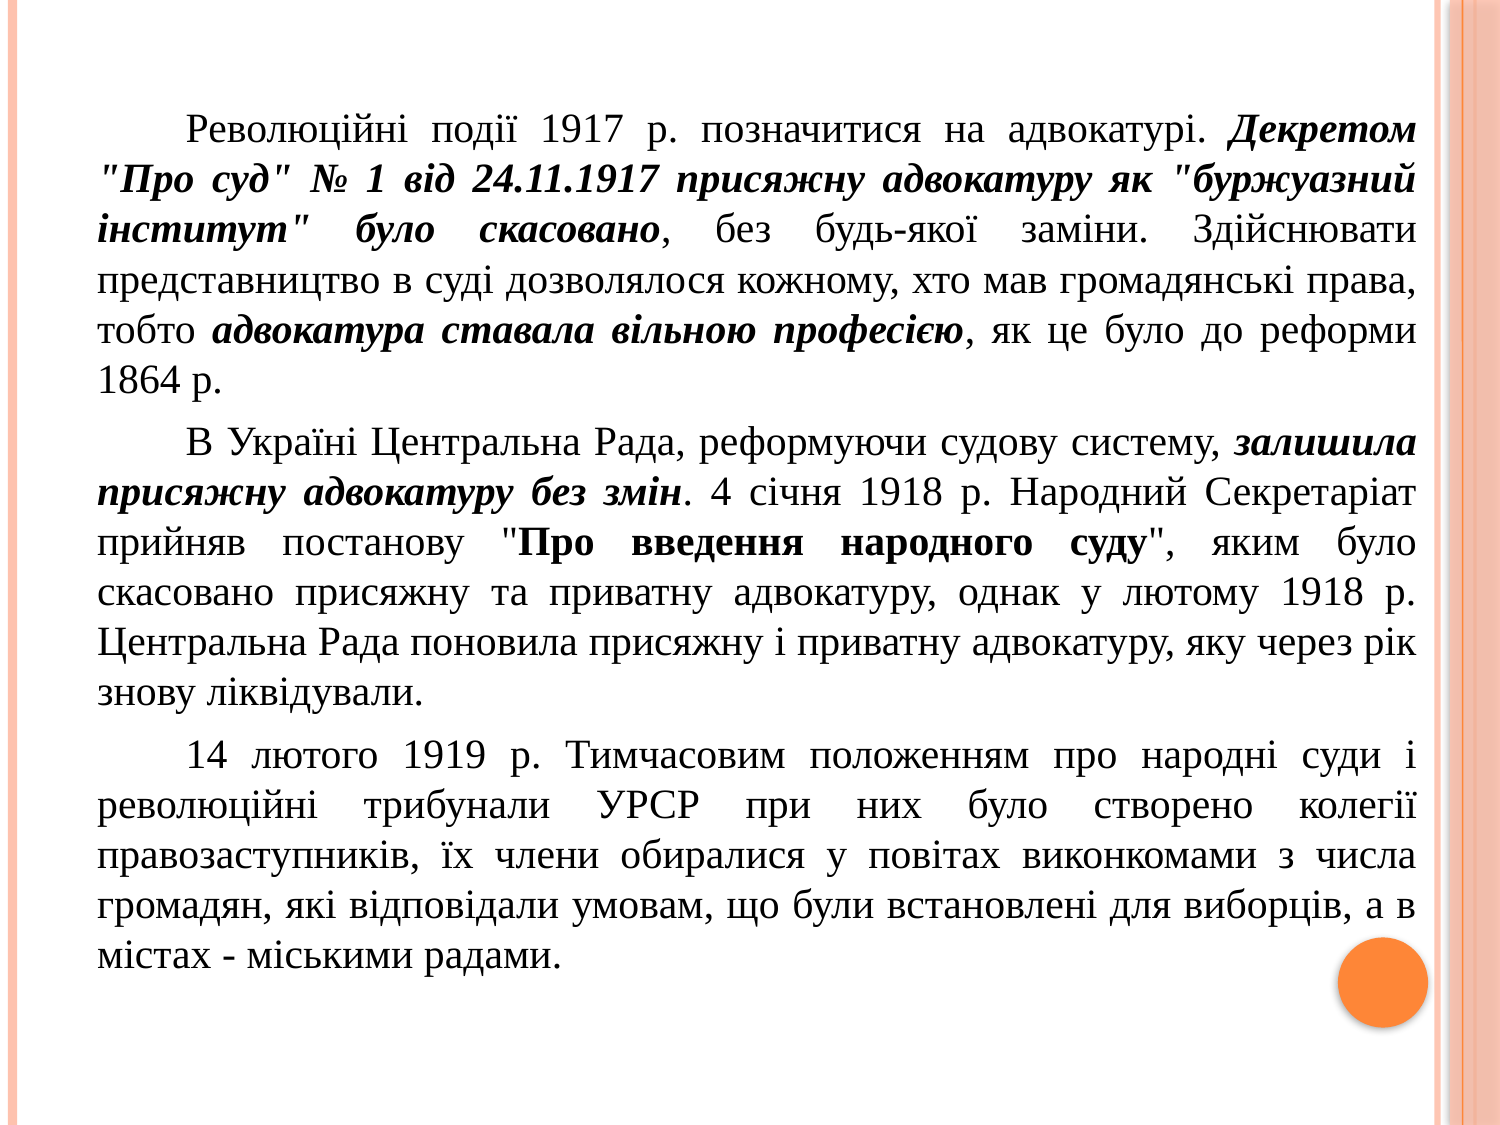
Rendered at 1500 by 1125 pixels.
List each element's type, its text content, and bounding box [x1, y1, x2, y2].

list Революційні події 1917 р. позначитися на адвокатурі. Декретом "Про суд" № 1 від 24.11.1917 присяжну адвокатуру як "буржуазний інститут" було скасовано, без будь-якої заміни. Здійснювати представництво в суді дозволялося кожному, хто мав громадянські права, тобто адвокатура ставала вільною професією, як це було до реформи 1864 р. В Україні Центральна Рада, реформуючи судову систему, залишила присяжну адвокатуру без змін. 4 січня 1918 р. Народний Секретаріат прийняв постанову "Про введення народного суду", яким було скасовано присяжну та приватну адвокатуру, однак у лютому 1918 р. Центральна Рада поновила присяжну і приватну адвокатуру, яку через рік знову ліквідували. 14 лютого 1919 р. Тимчасовим положенням про народні суди і революційні трибунали УРСР при них було створено колегії правозаступників, їх члени обиралися у повітах виконкомами з числа громадян, які відповідали умовам, що були встановлені для виборців, а в містах - міськими радами. [81, 93, 1433, 985]
